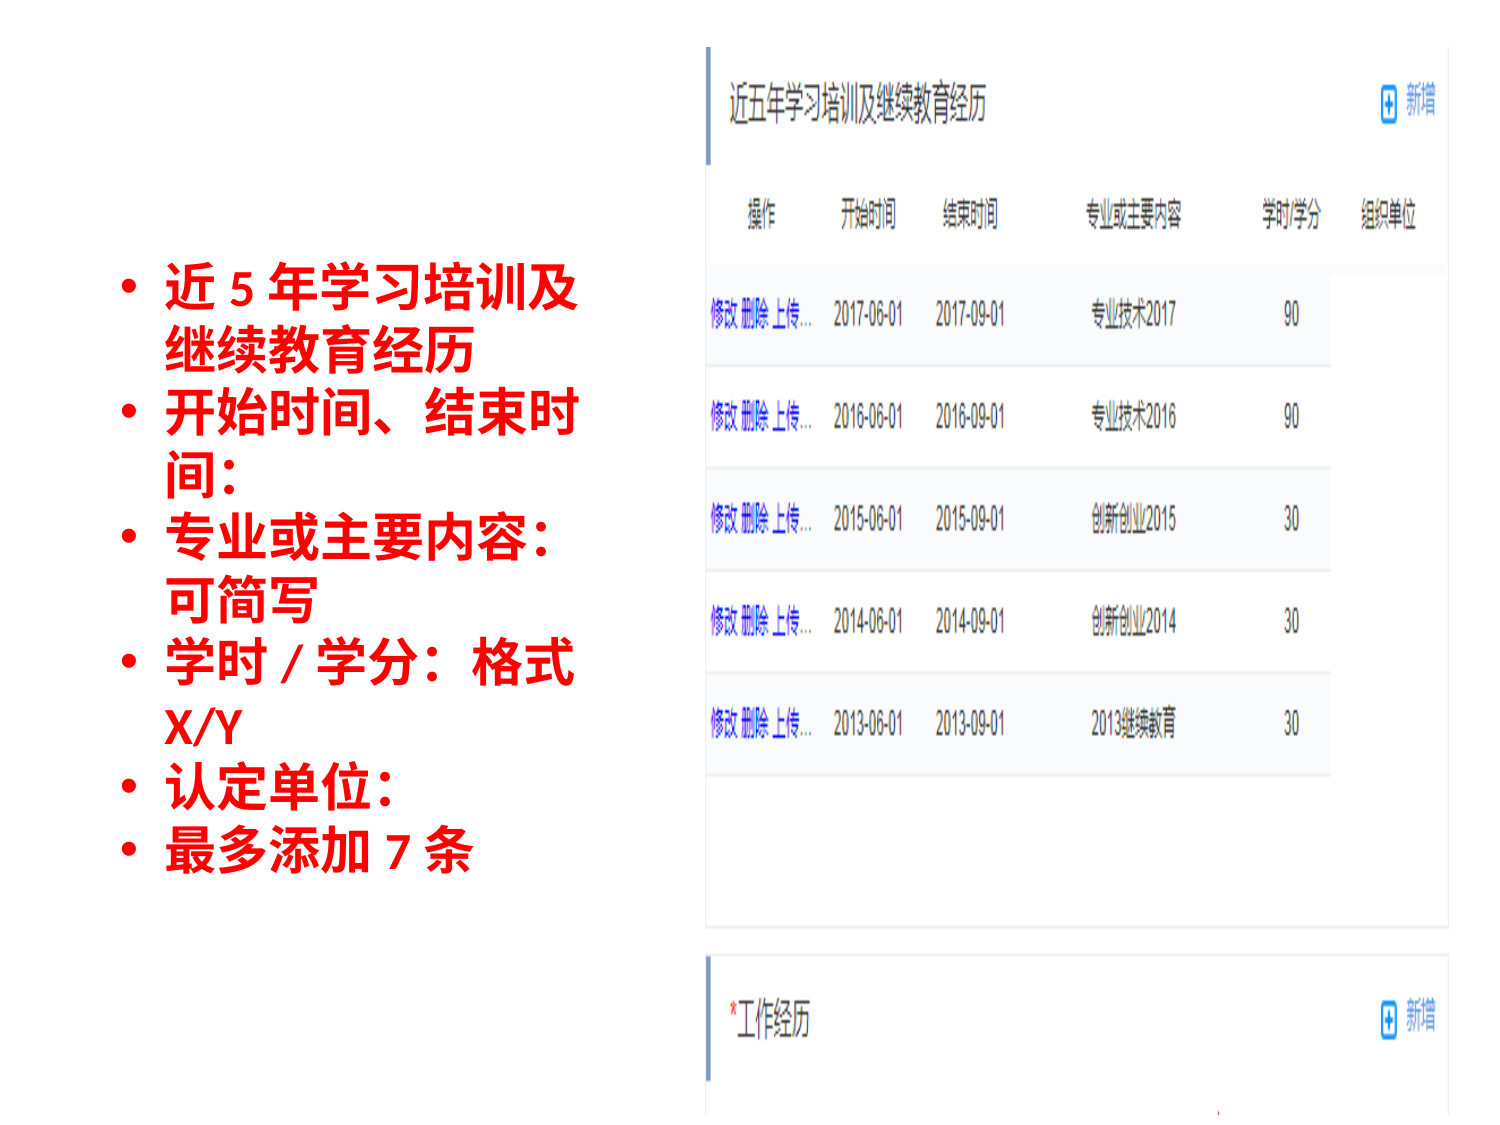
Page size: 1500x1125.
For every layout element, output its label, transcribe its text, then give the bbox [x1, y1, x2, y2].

text_box 近5年学习培训及继续教育经历 开始时间、结束时间： 专业或主要内容：可简写 学时/学分：格式X/Y 认定单位： 最多添加7条 [107, 248, 624, 886]
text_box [704, 46, 1466, 1116]
